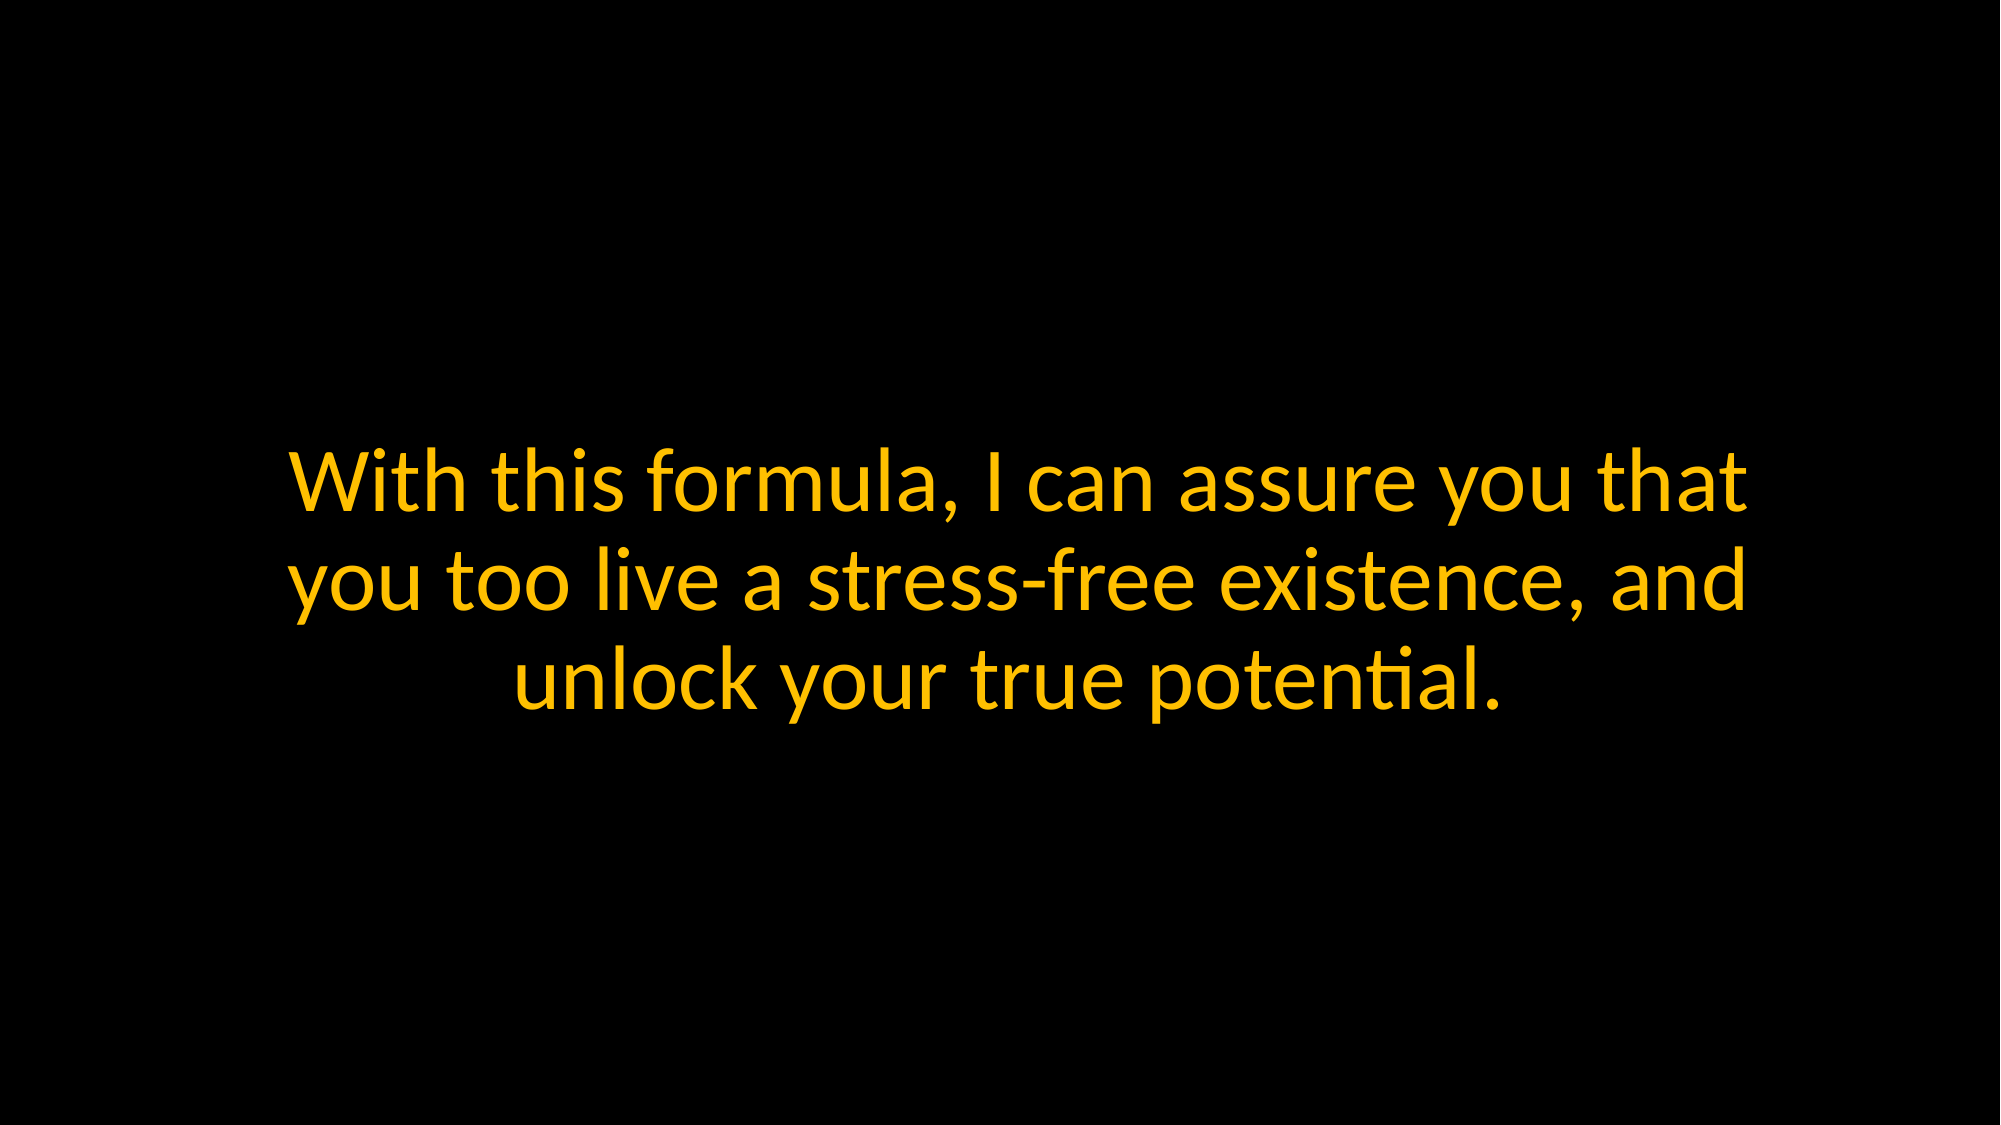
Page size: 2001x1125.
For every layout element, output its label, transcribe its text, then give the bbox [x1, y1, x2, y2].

list With this formula, I can assure you that you too live a stress-free existence, and unlock your true potential. [222, 425, 1818, 572]
